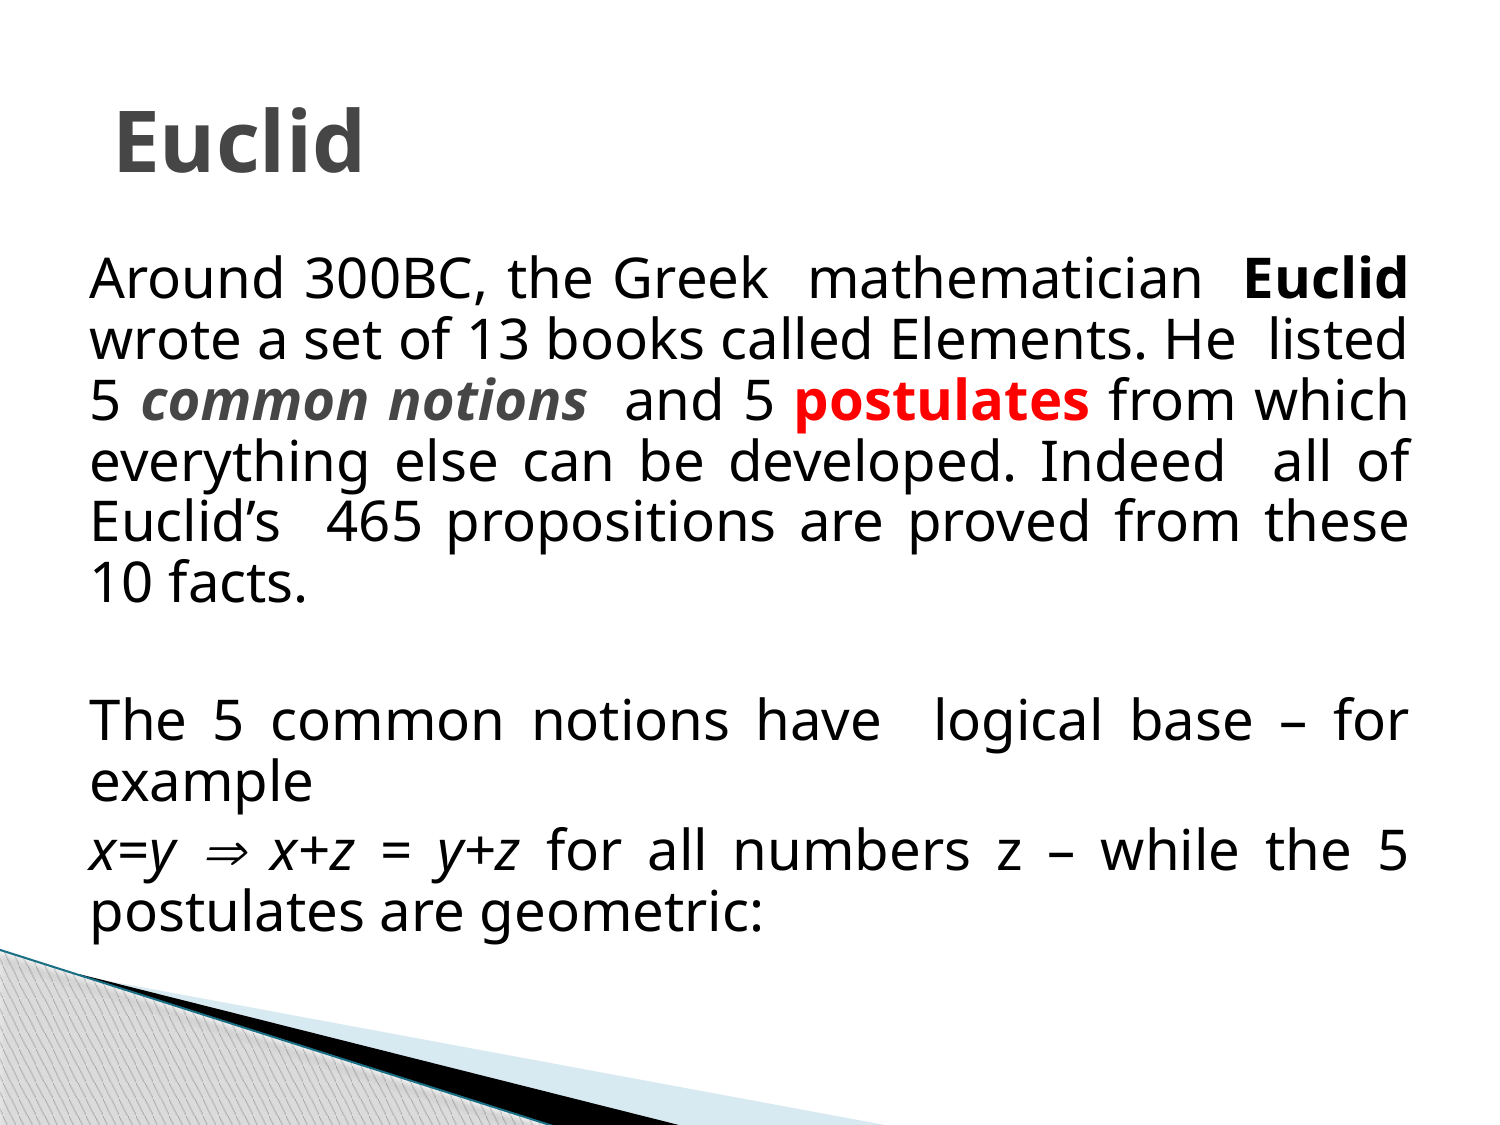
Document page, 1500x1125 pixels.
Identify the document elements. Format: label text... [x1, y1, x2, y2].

list Around 300BC, the Greek mathematician Euclid wrote a set of 13 books called Elements. He listed 5 common notions and 5 postulates from which everything else can be developed. Indeed all of Euclid’s 465 propositions are proved from these 10 facts. The 5 common notions have logical base – for example x=y  x+z = y+z for all numbers z – while the 5 postulates are geometric: [75, 243, 1425, 986]
title Euclid [75, 45, 1425, 233]
